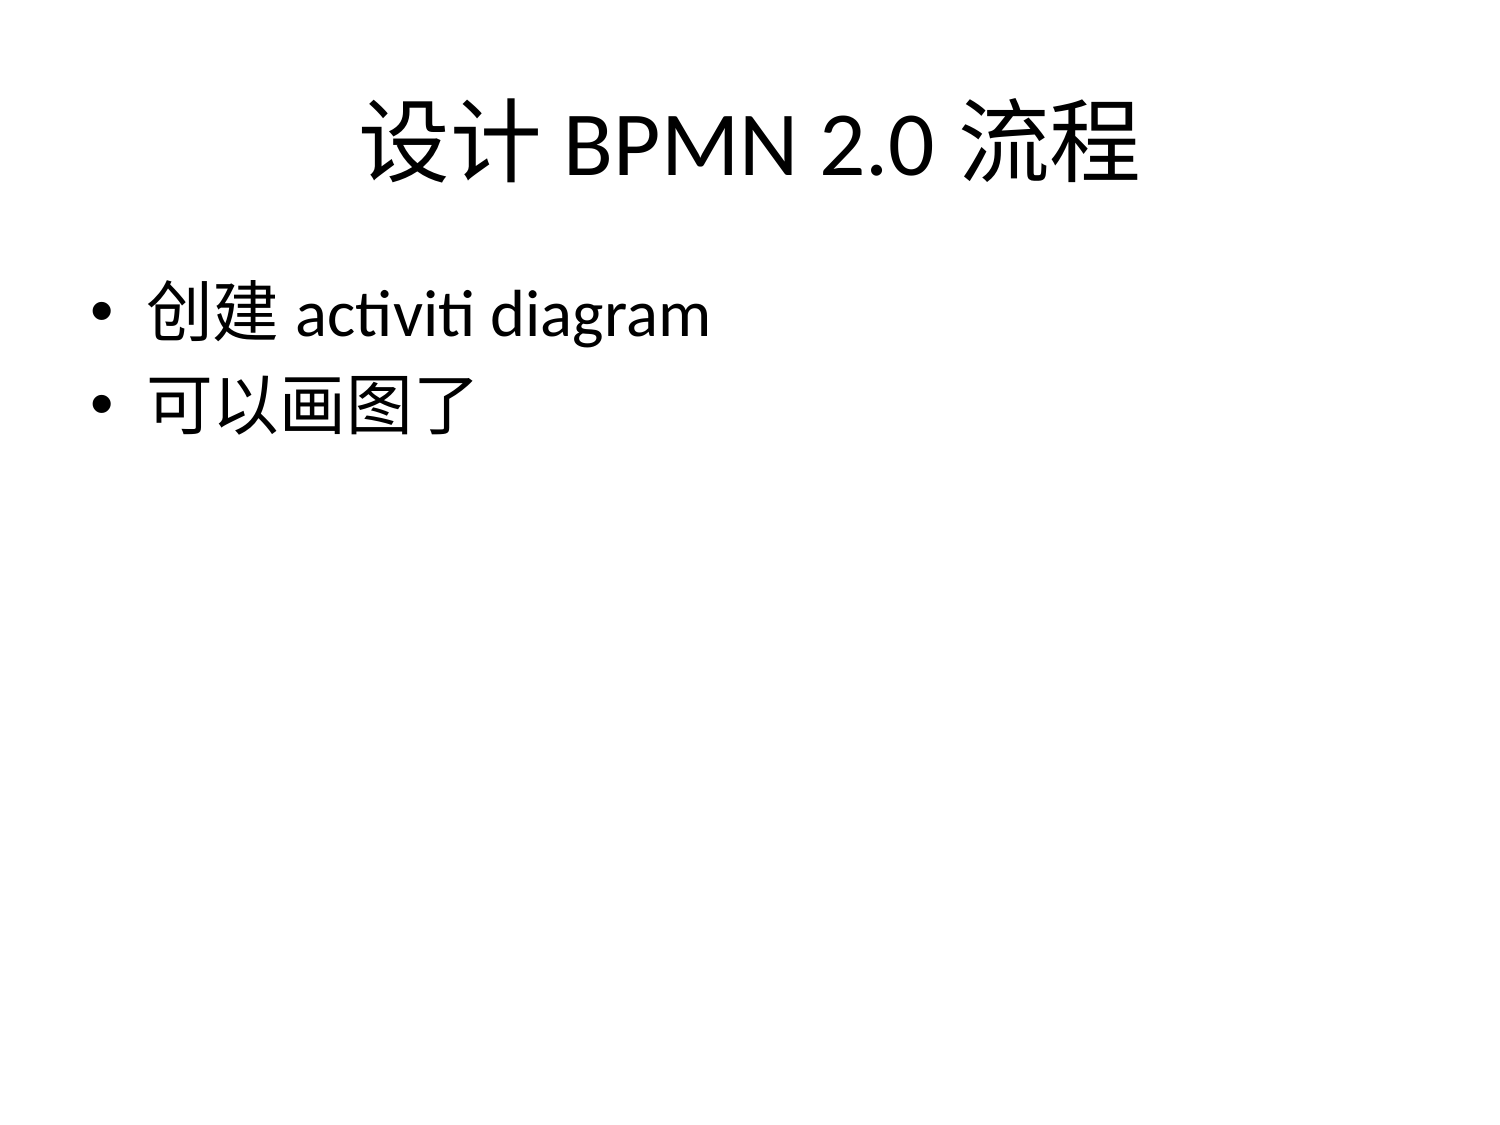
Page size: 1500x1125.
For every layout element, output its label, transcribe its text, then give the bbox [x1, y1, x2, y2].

title 设计BPMN 2.0流程 [75, 45, 1425, 233]
list 创建activiti diagram 可以画图了 [75, 262, 1425, 1005]
